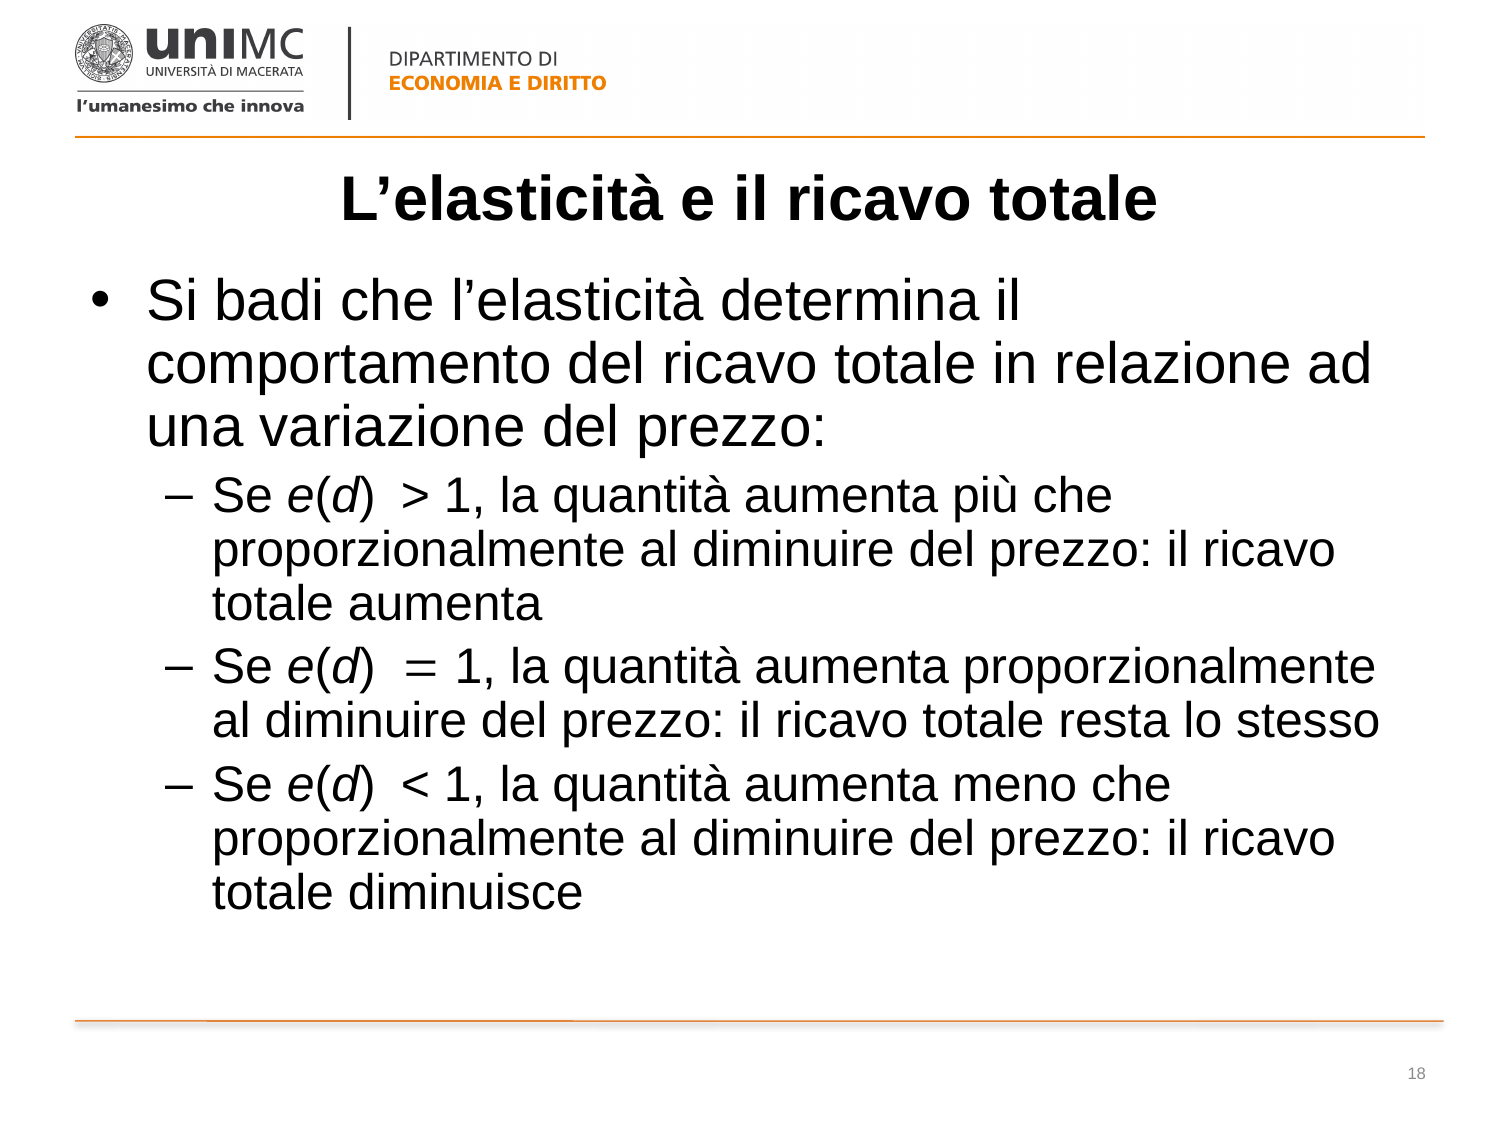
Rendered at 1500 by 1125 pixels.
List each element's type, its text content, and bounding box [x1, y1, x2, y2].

list Si badi che l’elasticità determina il comportamento del ricavo totale in relazione ad una variazione del prezzo: Se e(d) > 1, la quantità aumenta più che proporzionalmente al diminuire del prezzo: il ricavo totale aumenta Se e(d) = 1, la quantità aumenta proporzionalmente al diminuire del prezzo: il ricavo totale resta lo stesso Se e(d) < 1, la quantità aumenta meno che proporzionalmente al diminuire del prezzo: il ricavo totale diminuisce [75, 262, 1425, 1005]
title L’elasticità e il ricavo totale [75, 149, 1425, 241]
picture [75, 24, 1425, 138]
slide_number 18 [1091, 1042, 1442, 1103]
